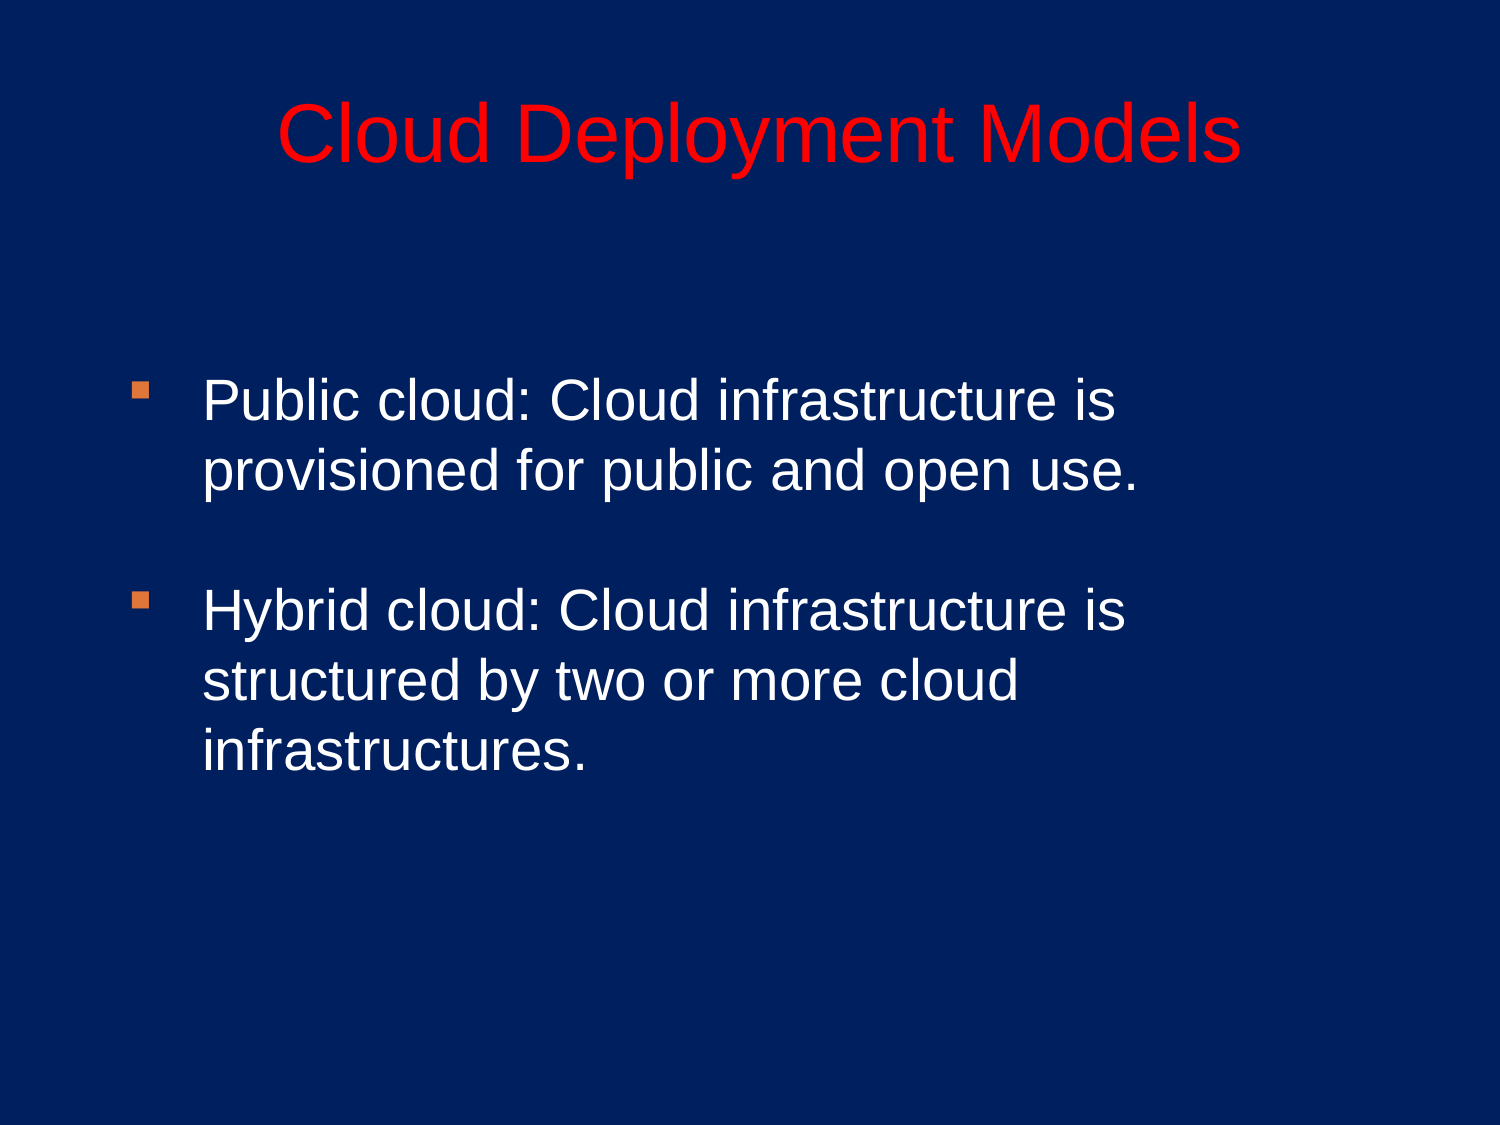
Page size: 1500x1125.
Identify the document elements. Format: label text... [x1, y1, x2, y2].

title Cloud Deployment Models [44, 53, 1456, 267]
text_box Public cloud: Cloud infrastructure is provisioned for public and open use. Hybrid cloud: Cloud infrastructure is structured by two or more cloud infrastructures. [125, 362, 1314, 783]
